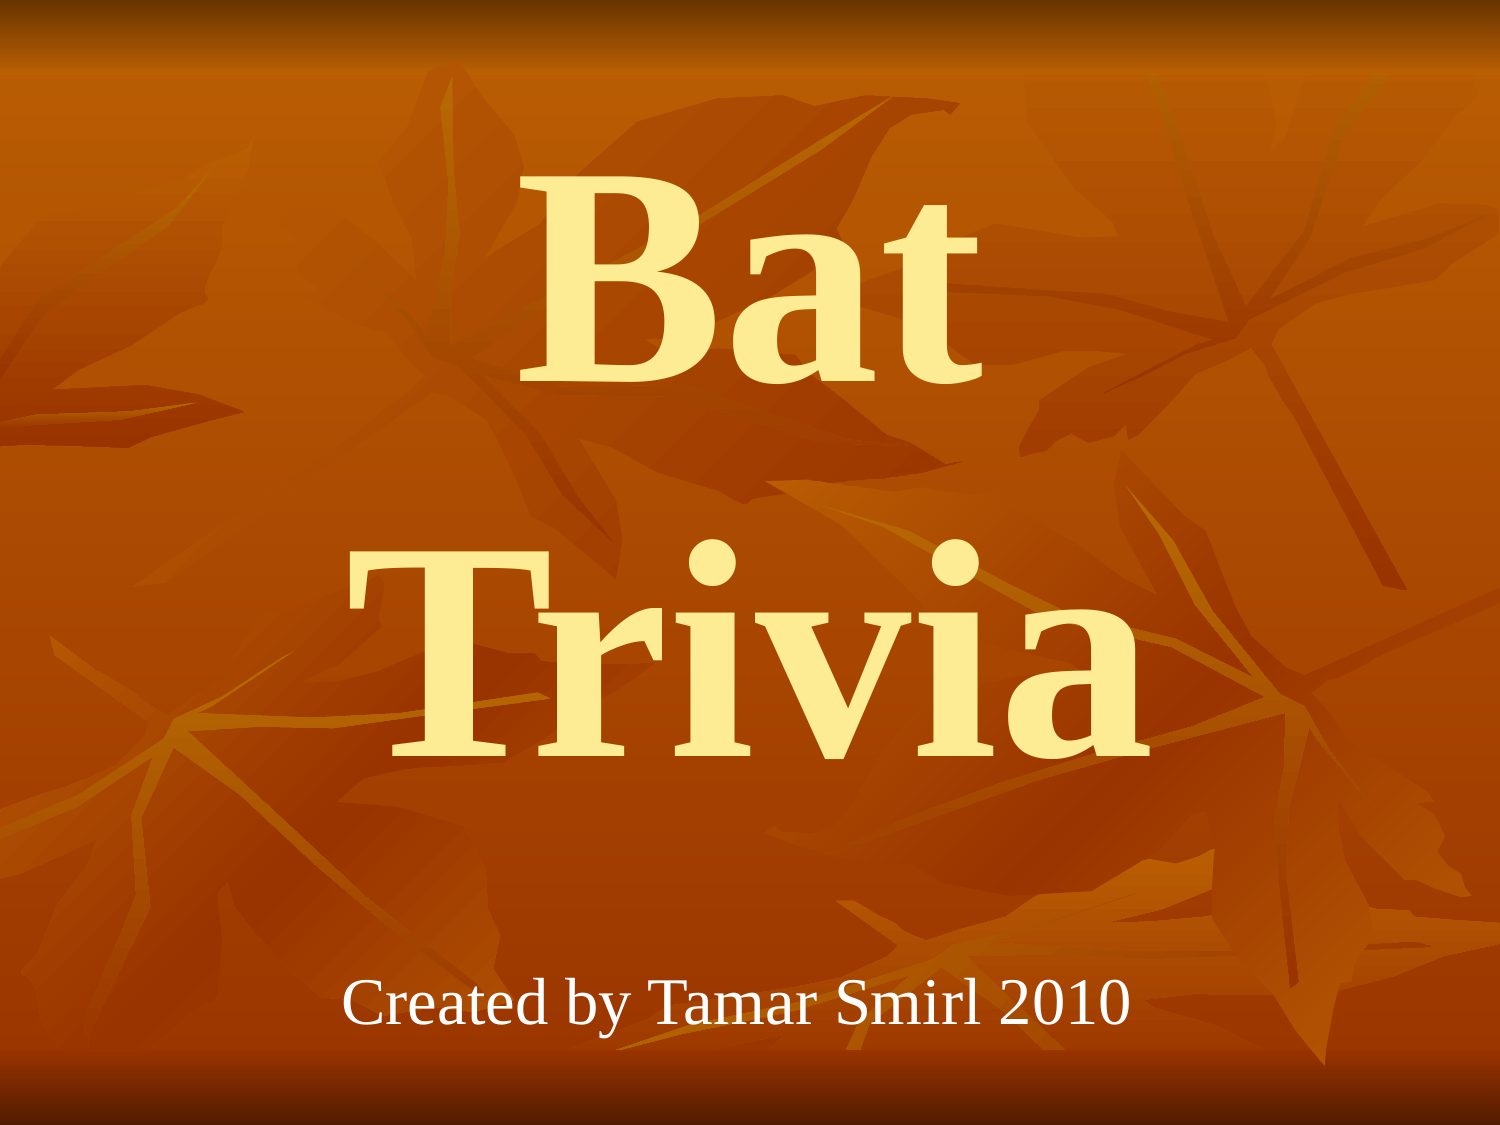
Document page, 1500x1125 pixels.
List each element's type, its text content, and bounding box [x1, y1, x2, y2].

title Bat Trivia [112, 162, 1388, 726]
subtitle Created by Tamar Smirl 2010 [212, 949, 1263, 1076]
